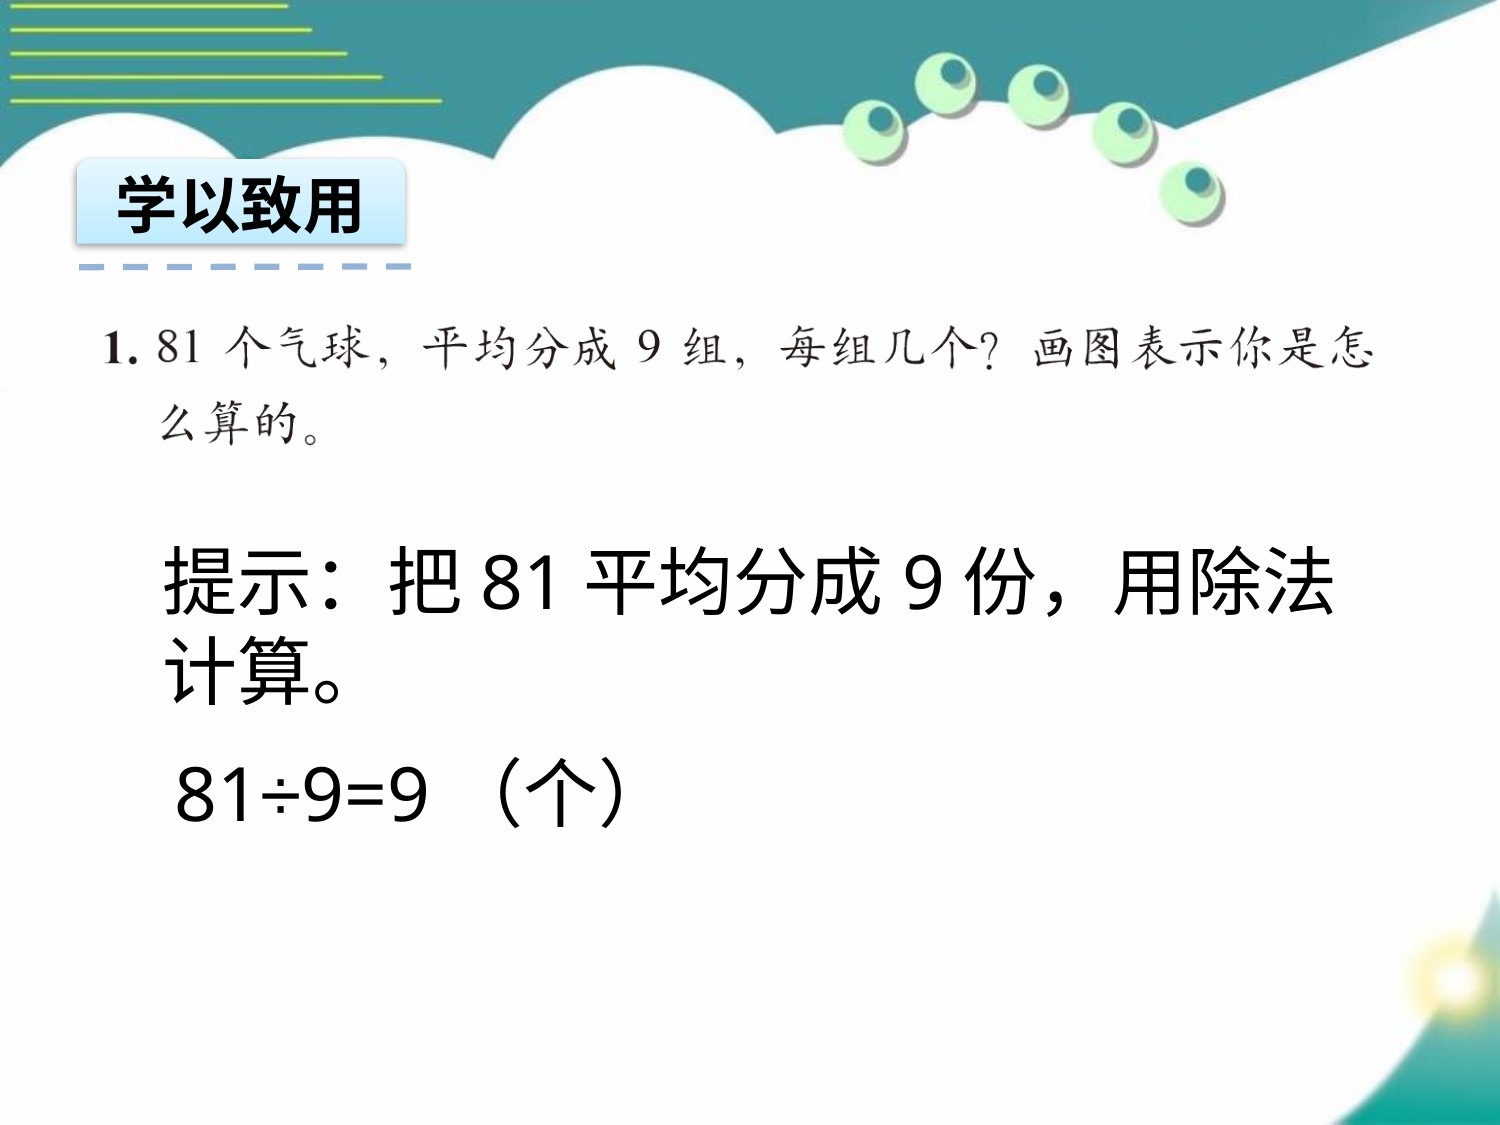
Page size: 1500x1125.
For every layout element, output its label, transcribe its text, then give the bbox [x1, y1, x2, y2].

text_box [76, 158, 420, 268]
text_box 提示：把81平均分成9份，用除法计算。 [147, 527, 1363, 722]
text_box 81÷9=9（个） [159, 739, 1374, 845]
picture [0, 0, 1500, 1125]
